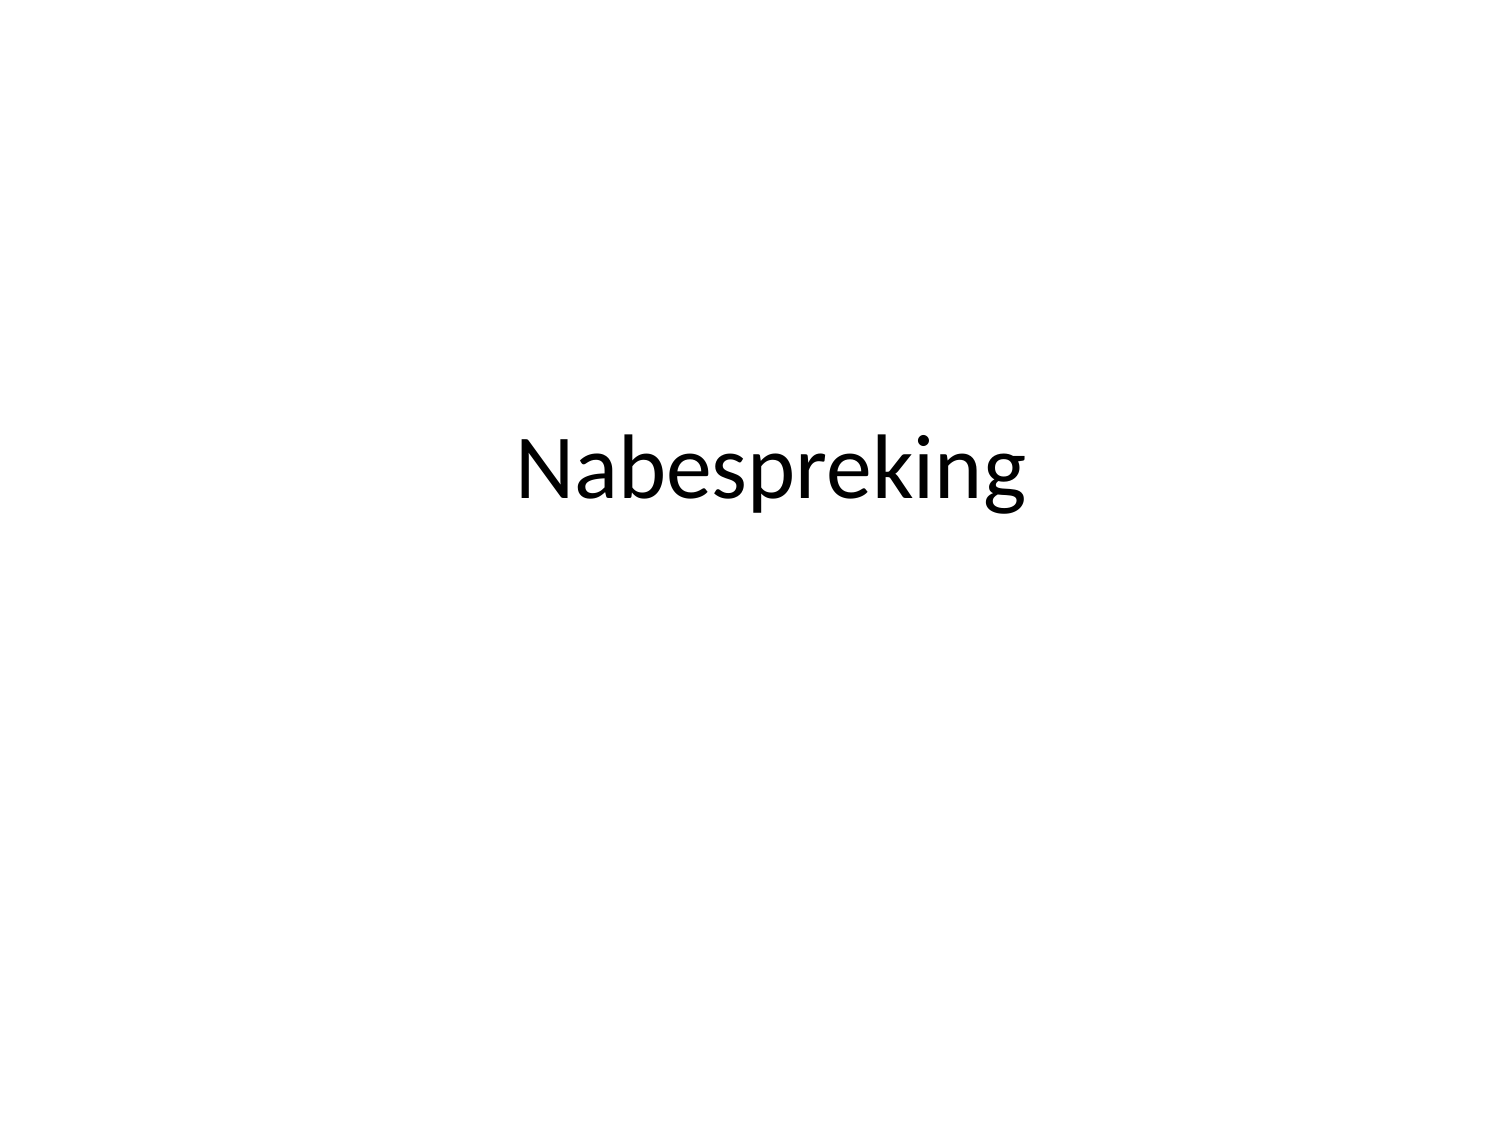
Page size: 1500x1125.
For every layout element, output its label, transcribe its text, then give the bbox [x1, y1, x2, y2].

title Nabespreking [96, 368, 1447, 556]
